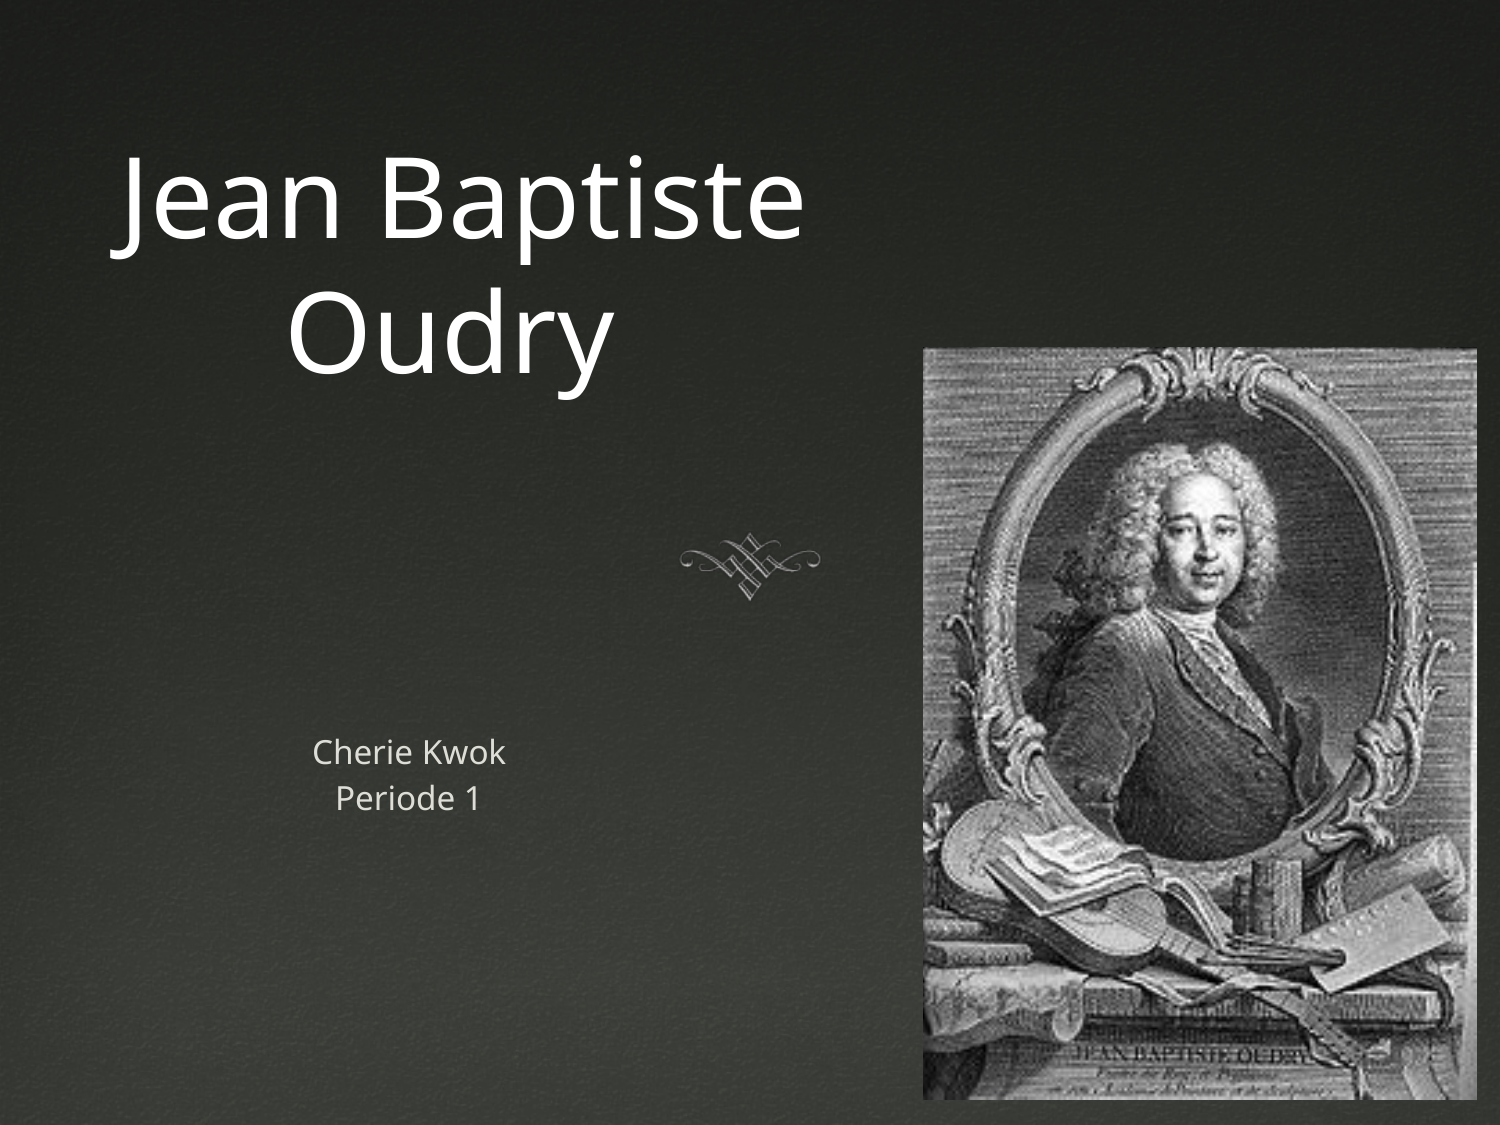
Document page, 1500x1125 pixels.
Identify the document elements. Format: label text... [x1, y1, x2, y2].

title Jean Baptiste Oudry [4, 250, 924, 404]
subtitle Cherie Kwok Periode 1 [78, 723, 741, 847]
picture [657, 499, 843, 627]
picture [922, 347, 1477, 1100]
